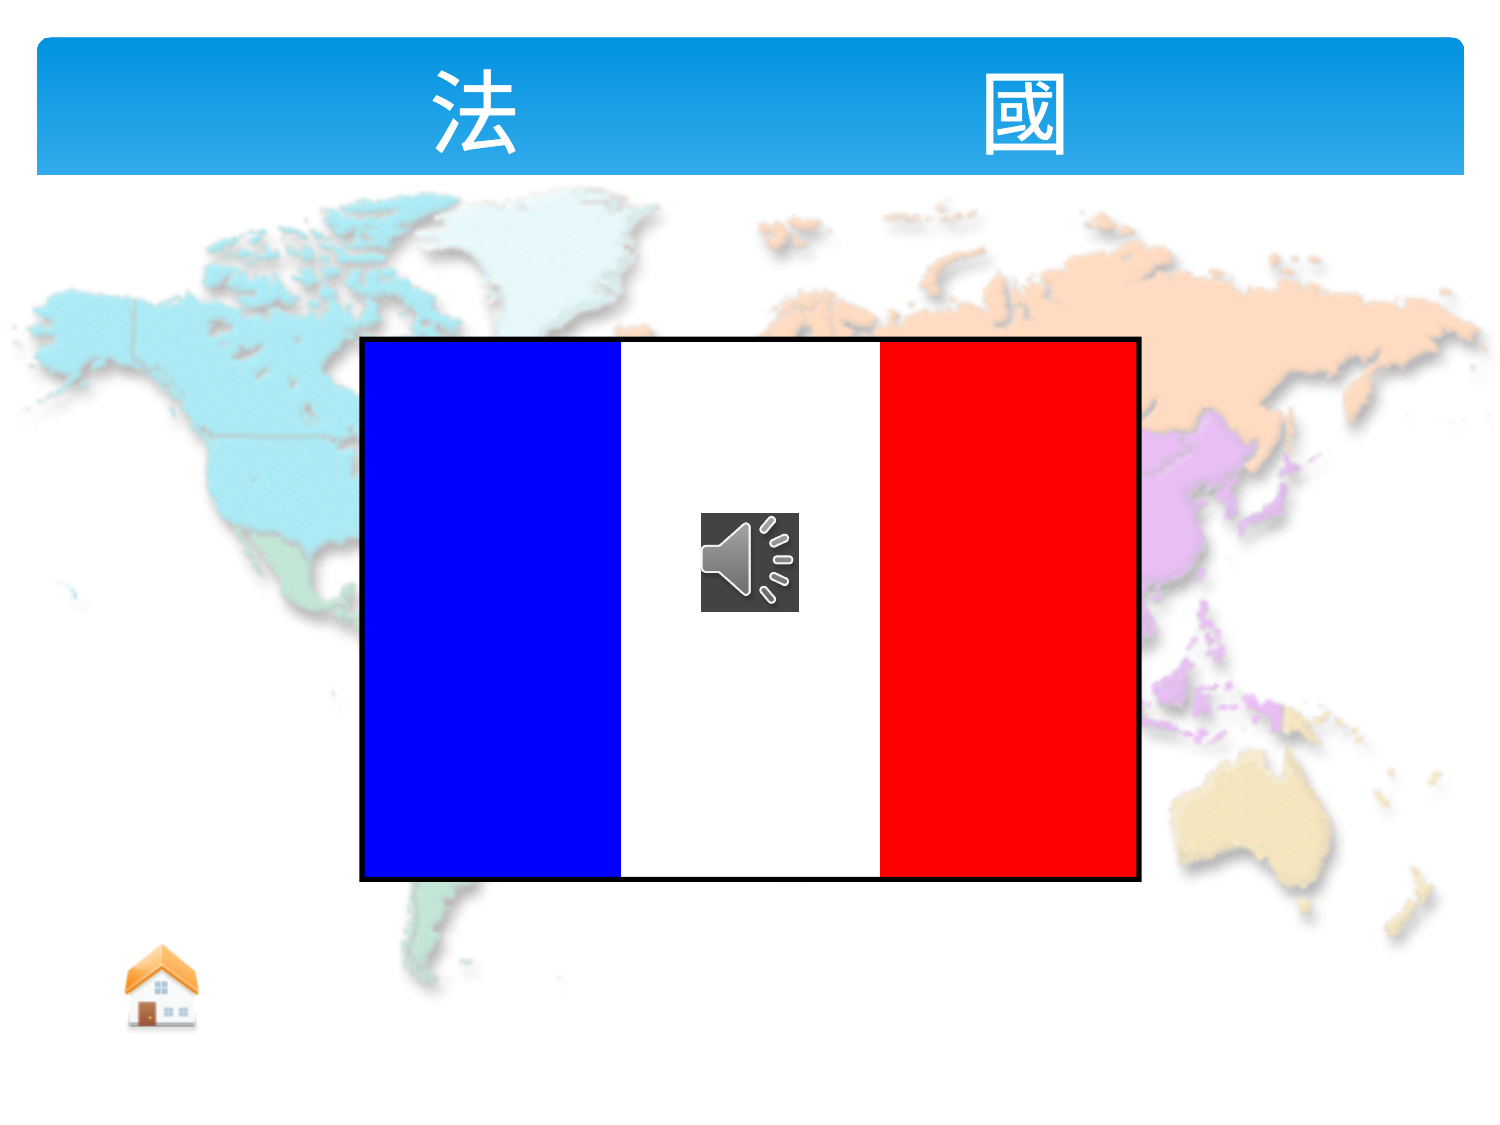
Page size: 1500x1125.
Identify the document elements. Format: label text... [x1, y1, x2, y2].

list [348, 326, 1153, 893]
picture [0, 175, 1500, 1034]
title 法 國 [75, 7, 1425, 213]
